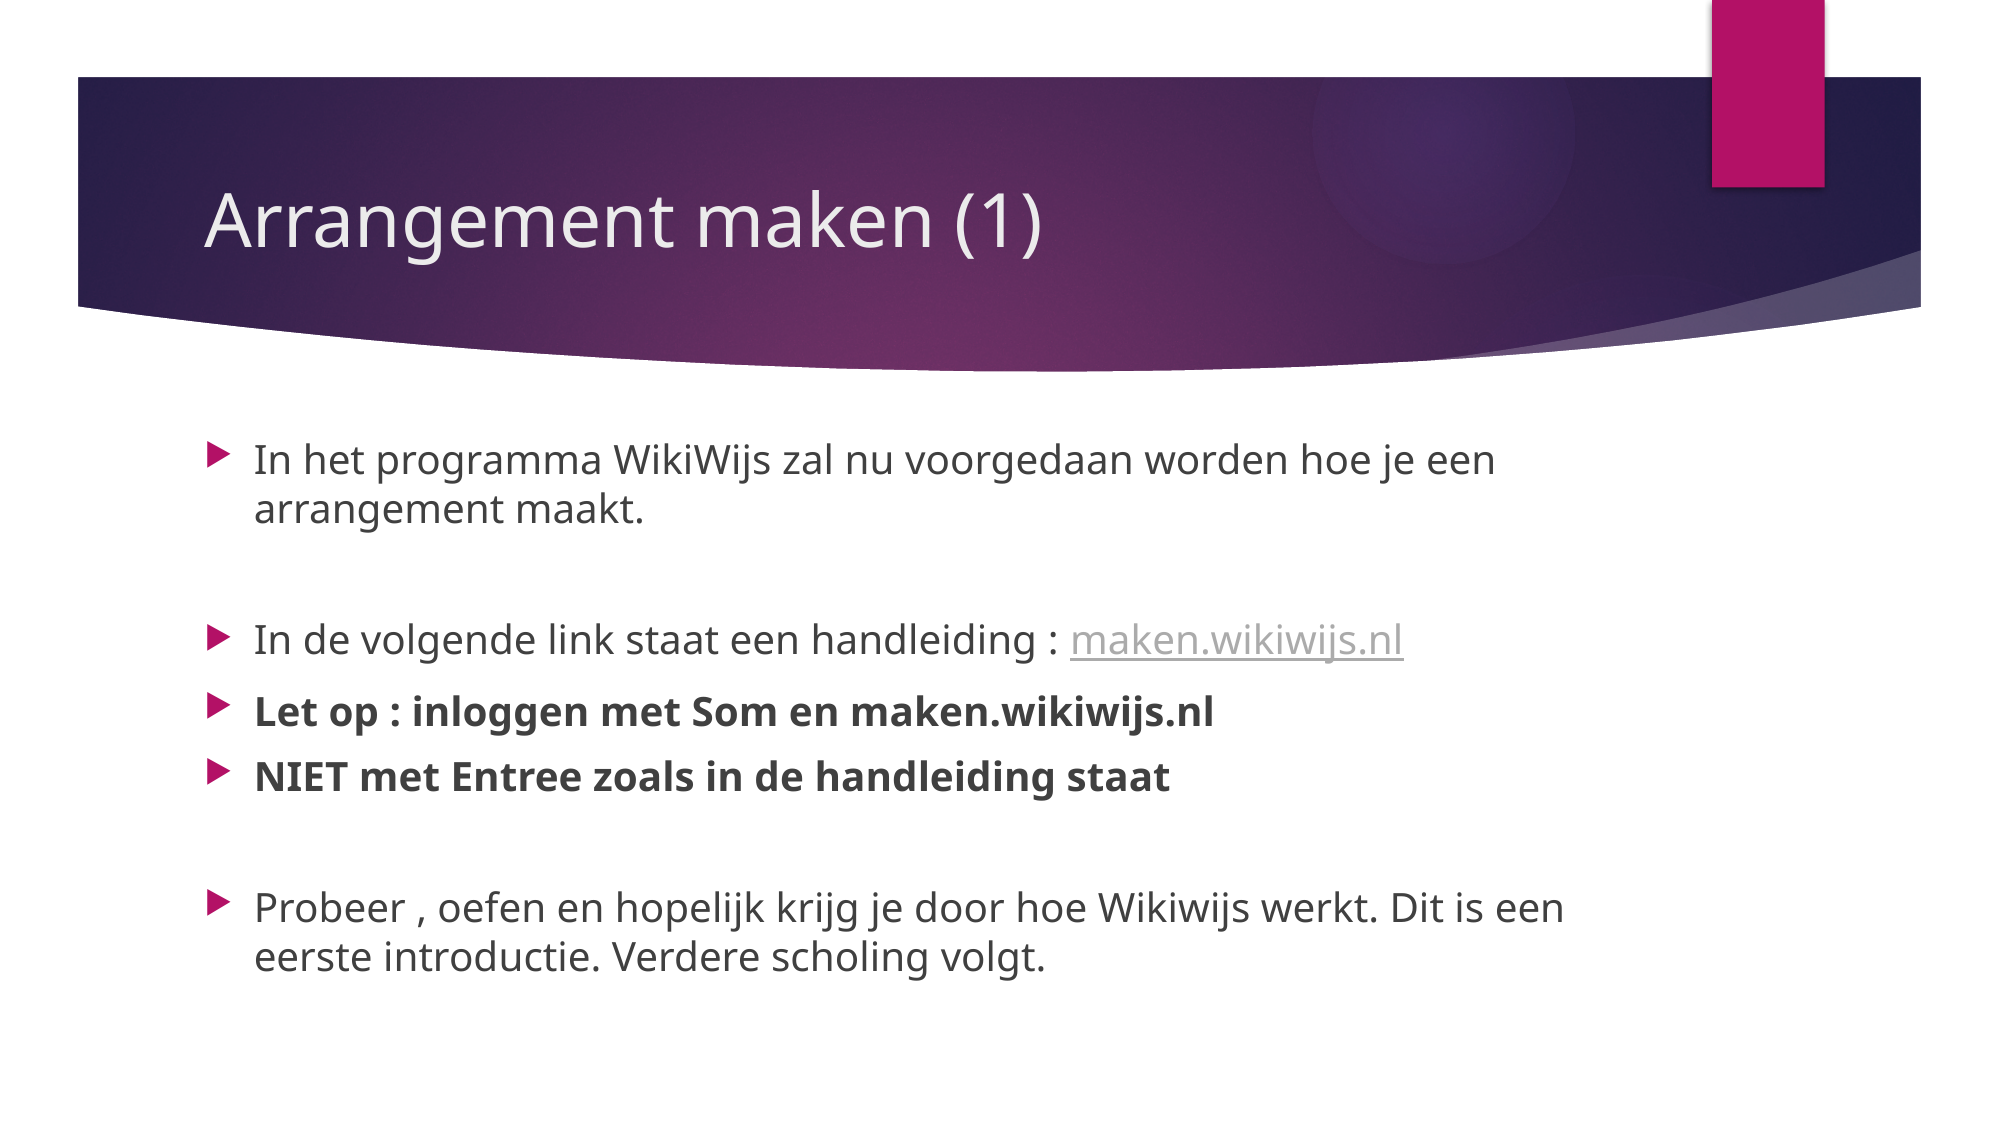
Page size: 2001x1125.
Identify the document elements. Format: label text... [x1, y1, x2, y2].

title Arrangement maken (1) [189, 159, 1627, 276]
list In het programma WikiWijs zal nu voorgedaan worden hoe je een arrangement maakt. In de volgende link staat een handleiding : maken.wikiwijs.nl Let op : inloggen met Som en maken.wikiwijs.nl NIET met Entree zoals in de handleiding staat Probeer , oefen en hopelijk krijg je door hoe Wikiwijs werkt. Dit is een eerste introductie. Verdere scholing volgt. [189, 427, 1638, 988]
